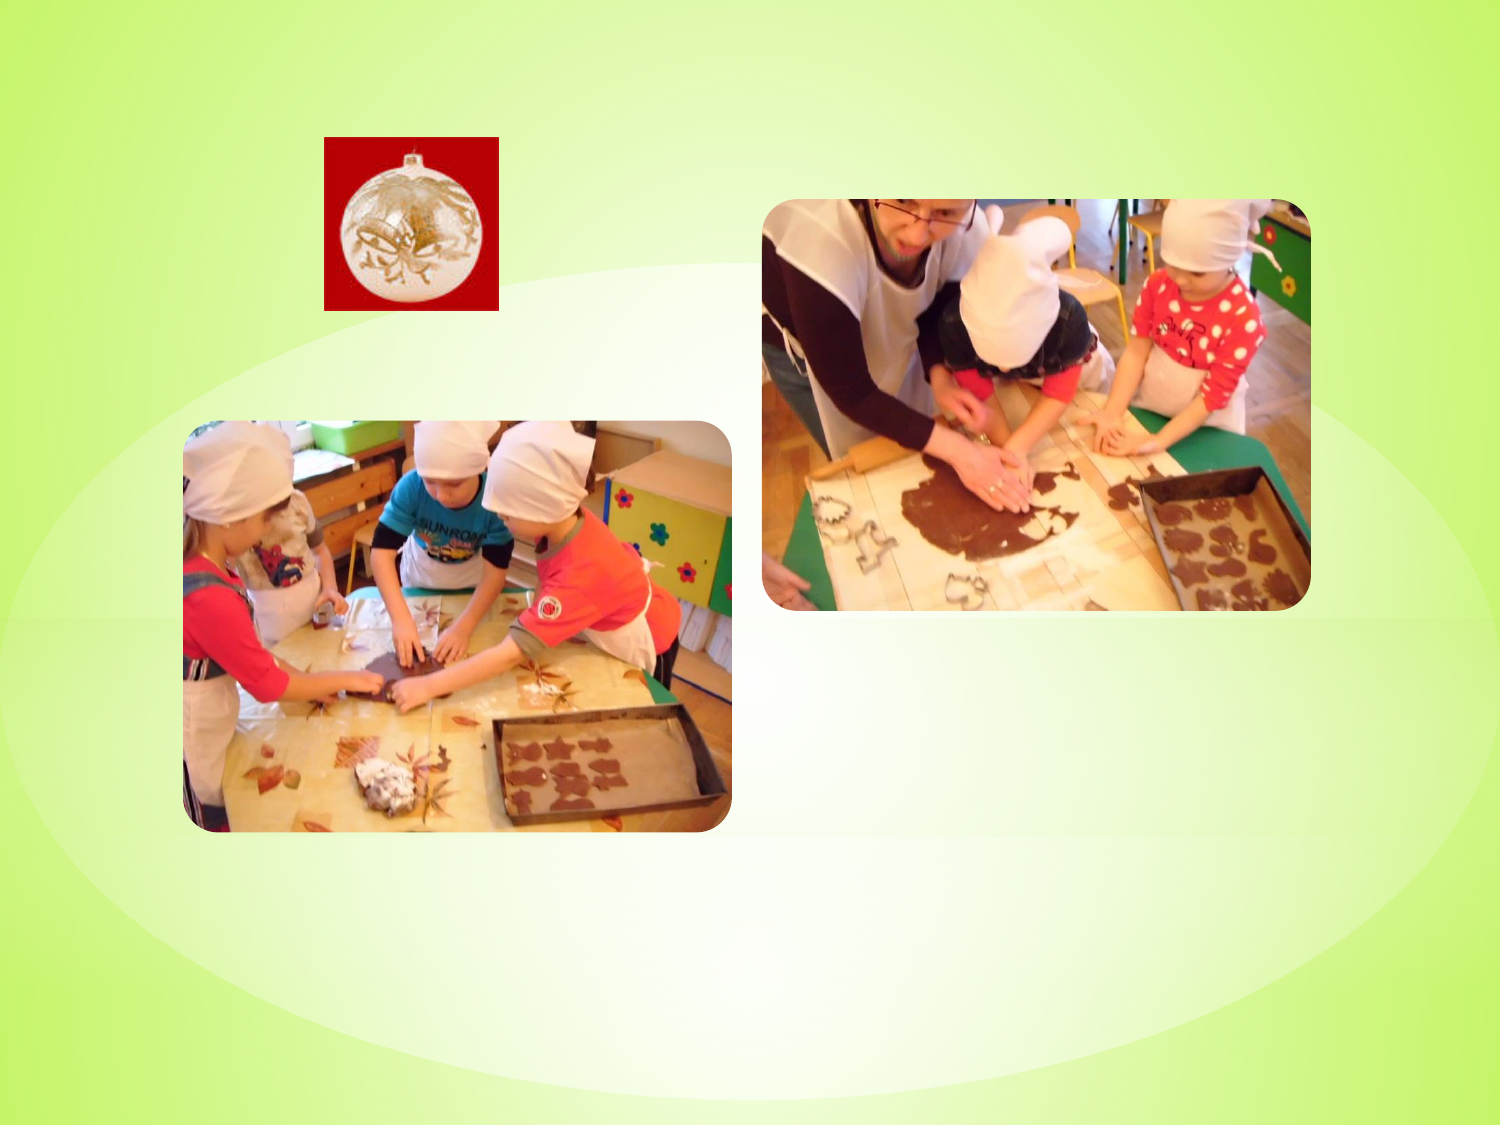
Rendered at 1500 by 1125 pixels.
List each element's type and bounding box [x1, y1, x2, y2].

list [182, 420, 733, 833]
picture [324, 136, 499, 311]
list [761, 198, 1312, 612]
